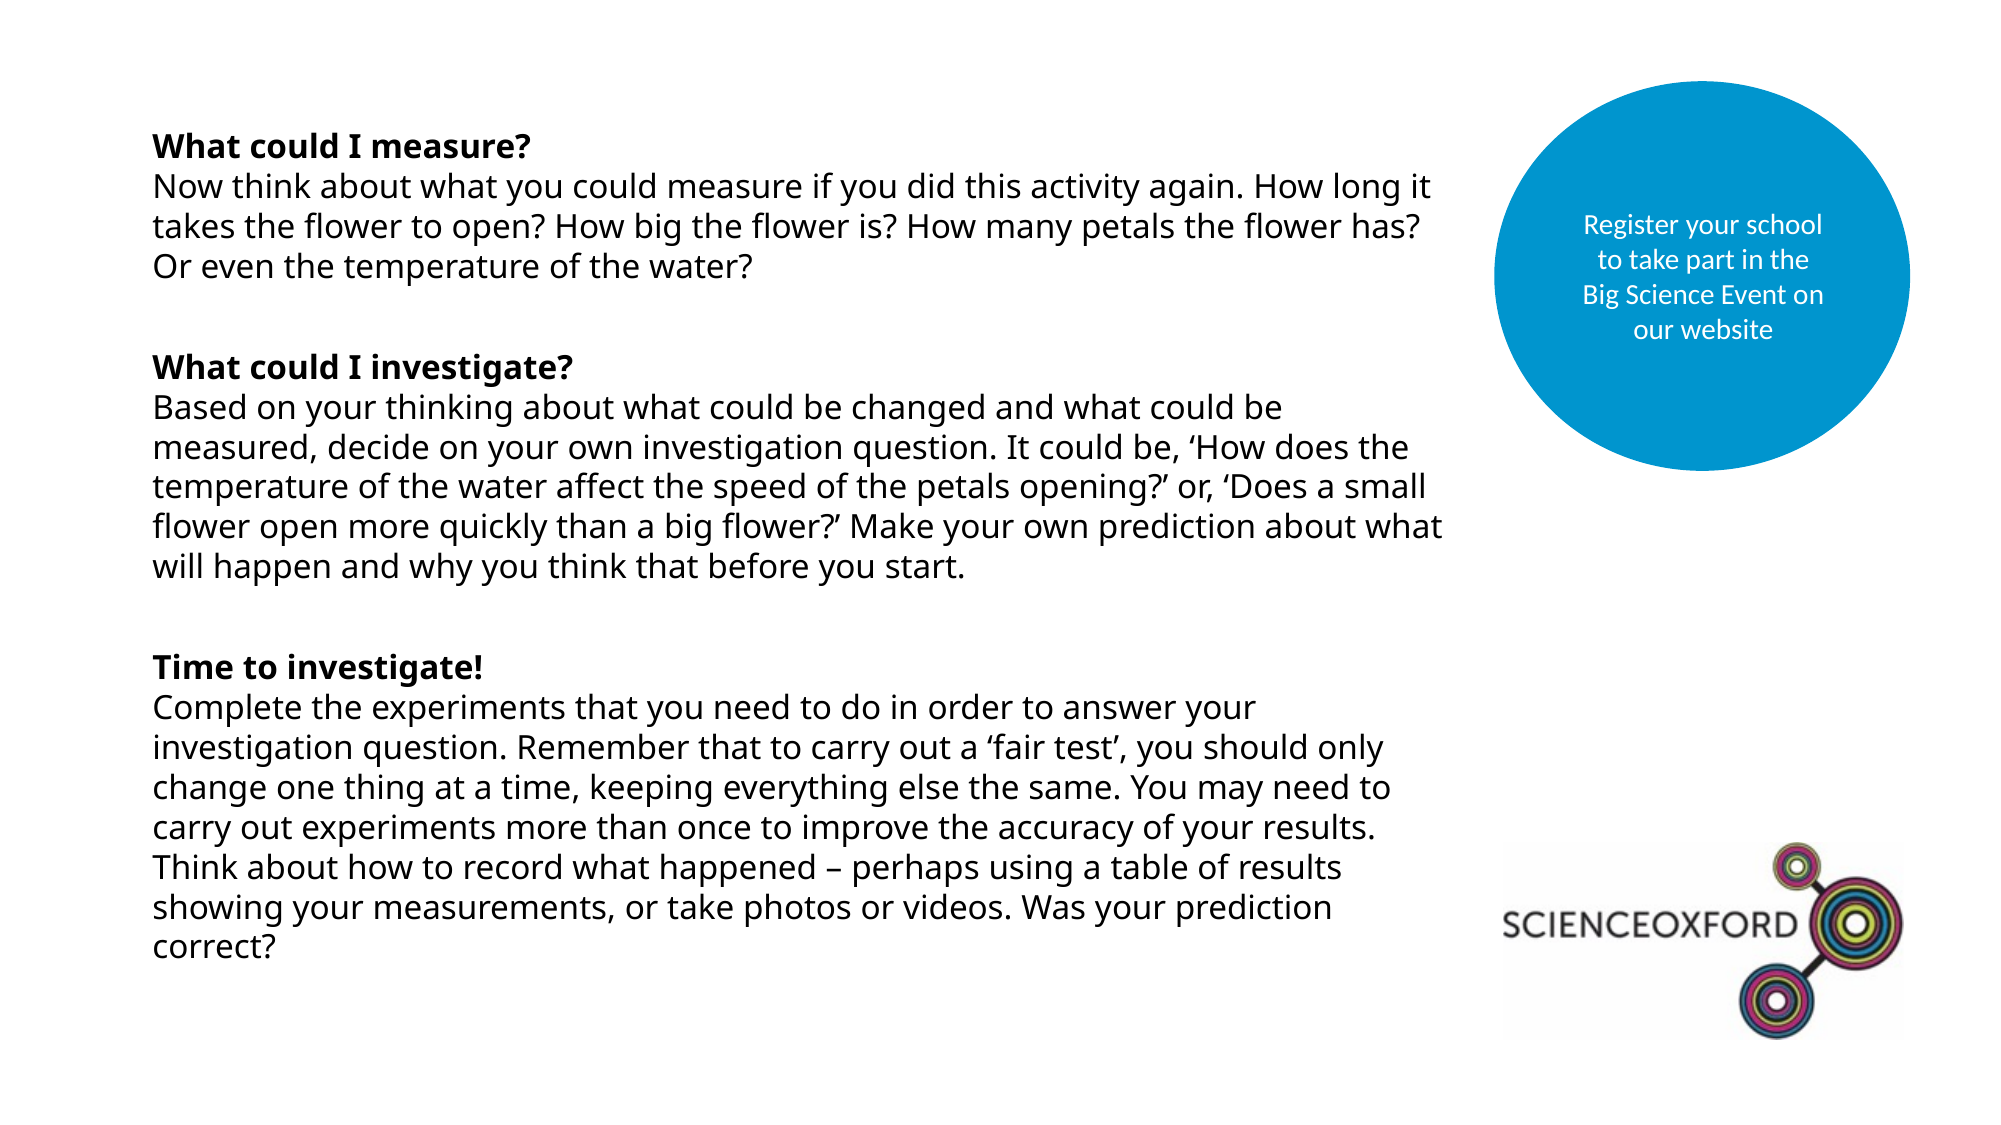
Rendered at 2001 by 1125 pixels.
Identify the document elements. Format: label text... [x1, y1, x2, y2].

text_box [1493, 80, 1912, 472]
list What could I measure? Now think about what you could measure if you did this activity again. How long it takes the flower to open? How big the flower is? How many petals the flower has? Or even the temperature of the water? What could I investigate? Based on your thinking about what could be changed and what could be measured, decide on your own investigation question. It could be, ‘How does the temperature of the water affect the speed of the petals opening?’ or, ‘Does a small flower open more quickly than a big flower?’ Make your own prediction about what will happen and why you think that before you start. Time to investigate! Complete the experiments that you need to do in order to answer your investigation question. Remember that to carry out a ‘fair test’, you should only change one thing at a time, keeping everything else the same. You may need to carry out experiments more than once to improve the accuracy of your results. Think about how to record what happened – perhaps using a table of results showing your measurements, or take photos or videos. Was your prediction correct? [137, 117, 1464, 1054]
text_box Register your school to take part in the Big Science Event on our website [1561, 197, 1846, 353]
picture [1502, 842, 1904, 1040]
